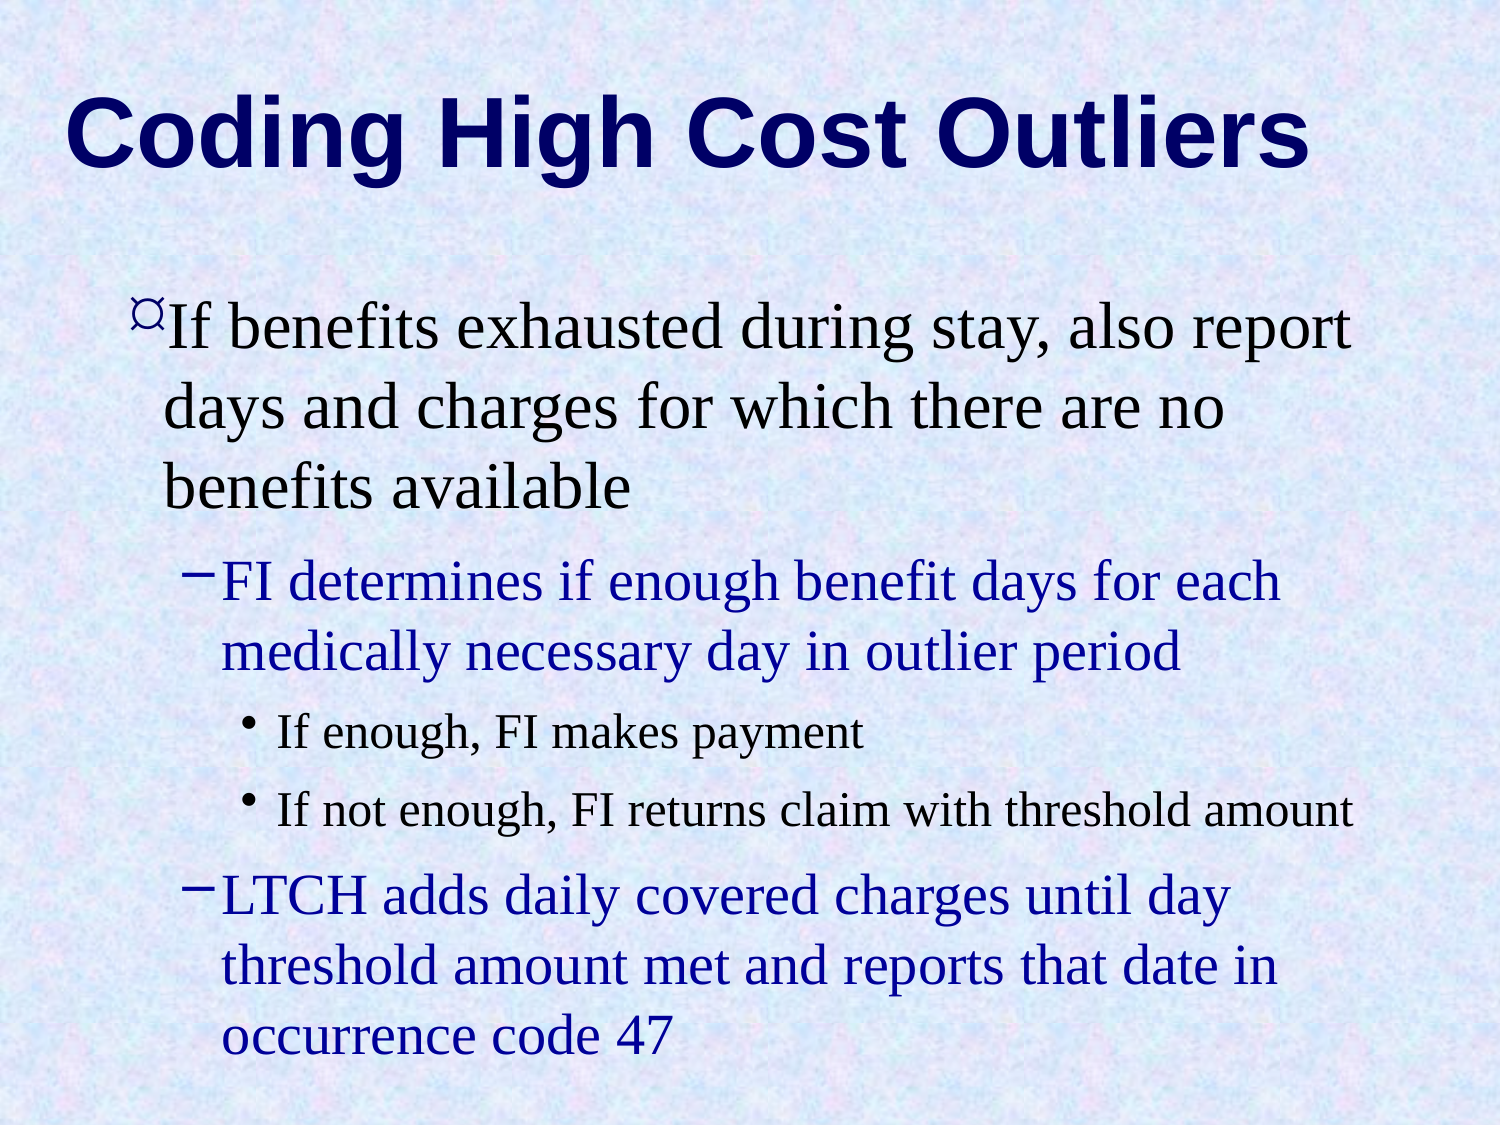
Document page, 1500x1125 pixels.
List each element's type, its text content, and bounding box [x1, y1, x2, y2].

list If benefits exhausted during stay, also report days and charges for which there are no benefits available FI determines if enough benefit days for each medically necessary day in outlier period If enough, FI makes payment If not enough, FI returns claim with threshold amount LTCH adds daily covered charges until day threshold amount met and reports that date in occurrence code 47 [112, 275, 1375, 1050]
title Coding High Cost Outliers [50, 37, 1450, 238]
